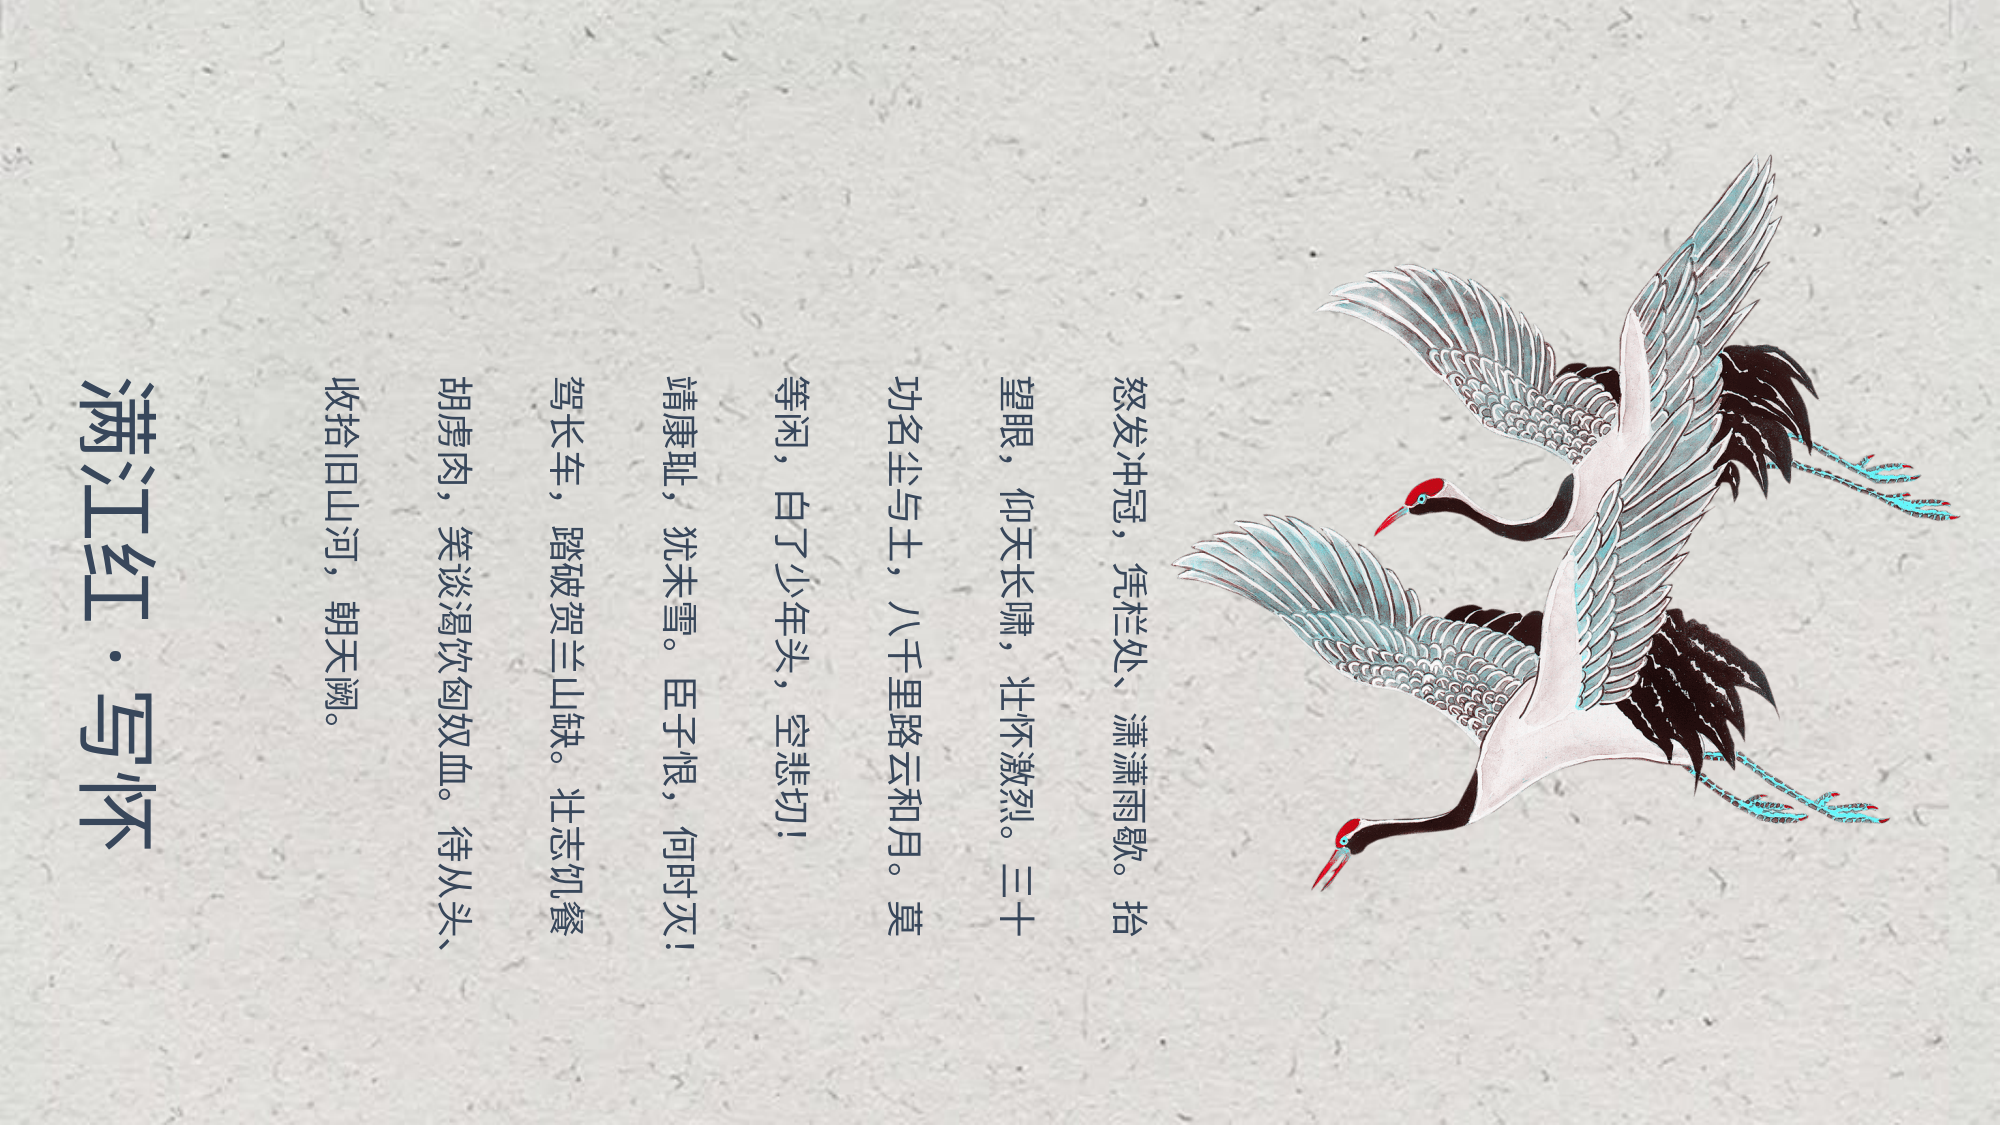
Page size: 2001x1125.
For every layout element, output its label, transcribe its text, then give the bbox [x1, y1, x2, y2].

picture [0, 0, 2000, 1125]
text_box 怒发冲冠，凭栏处、潇潇雨歇。抬望眼，仰天长啸，壮怀激烈。三十功名尘与土，八千里路云和月。莫等闲，白了少年头，空悲切！ 靖康耻，犹未雪。臣子恨，何时灭！驾长车，踏破贺兰山缺。壮志饥餐胡虏肉，笑谈渴饮匈奴血。待从头、收拾旧山河，朝天阙。 [328, 360, 1013, 971]
text_box 满江红·写怀 [82, 360, 328, 971]
